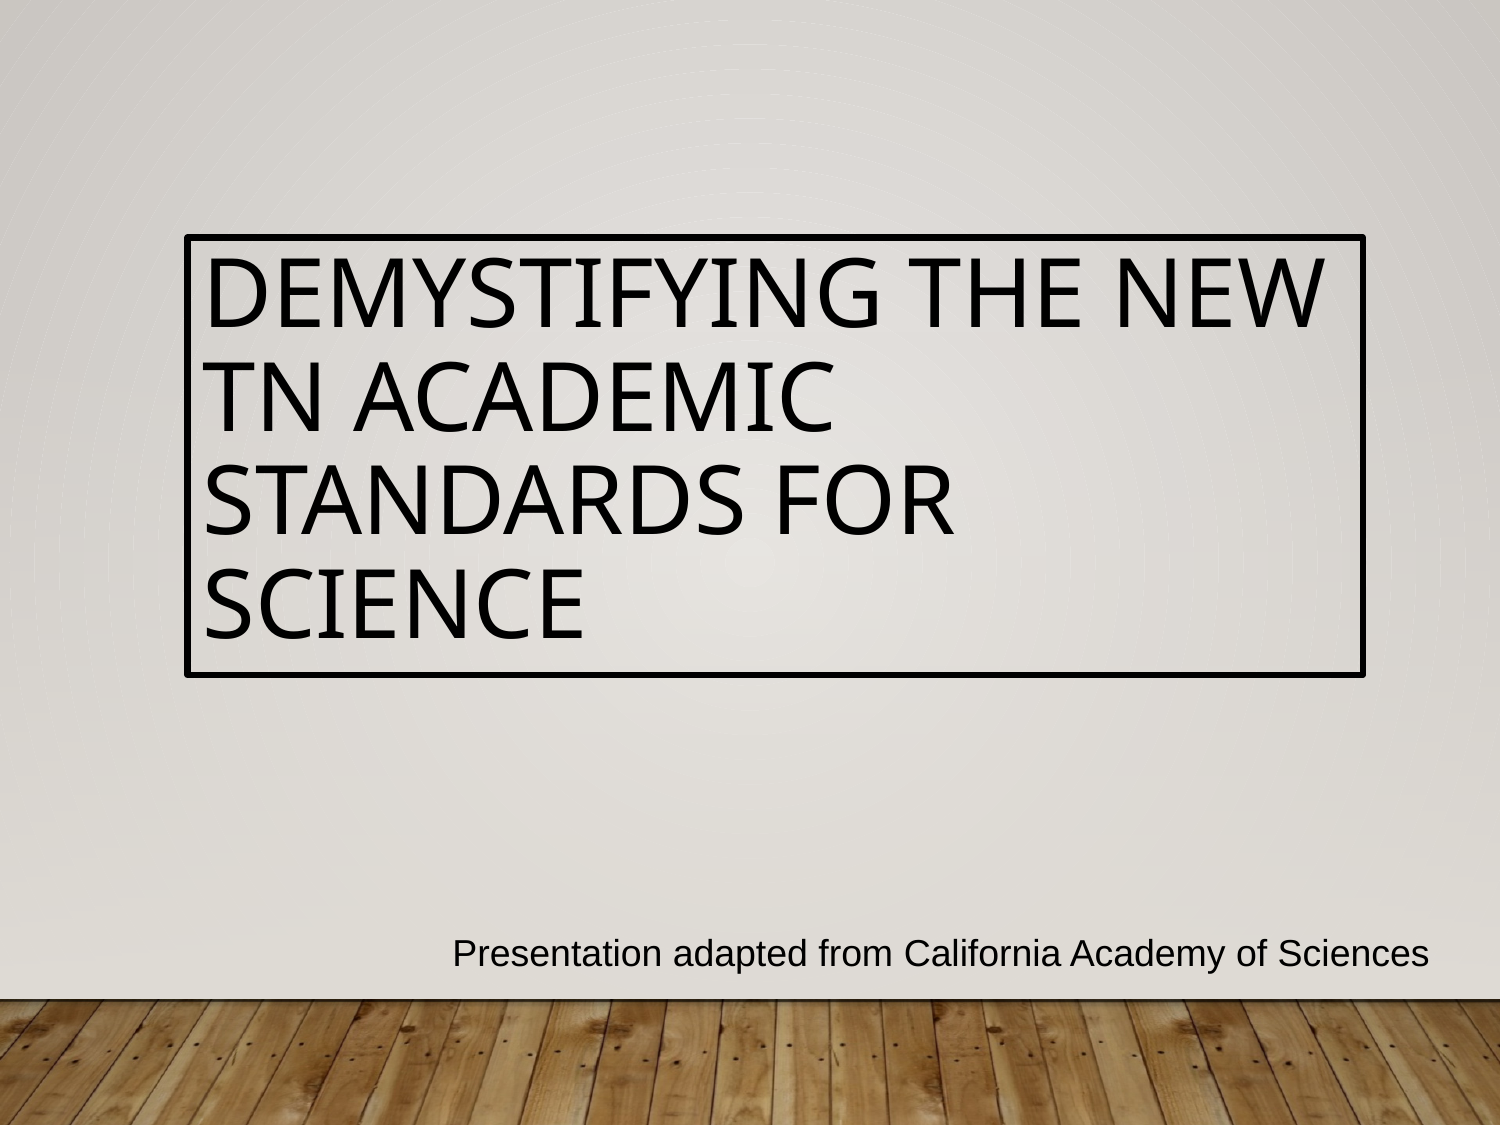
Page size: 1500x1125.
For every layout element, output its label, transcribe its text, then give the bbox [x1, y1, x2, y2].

title Demystifying the New TN Academic Standards for Science [187, 237, 1363, 675]
picture [0, 999, 1500, 1125]
list Presentation adapted from California Academy of Sciences [437, 912, 1475, 975]
